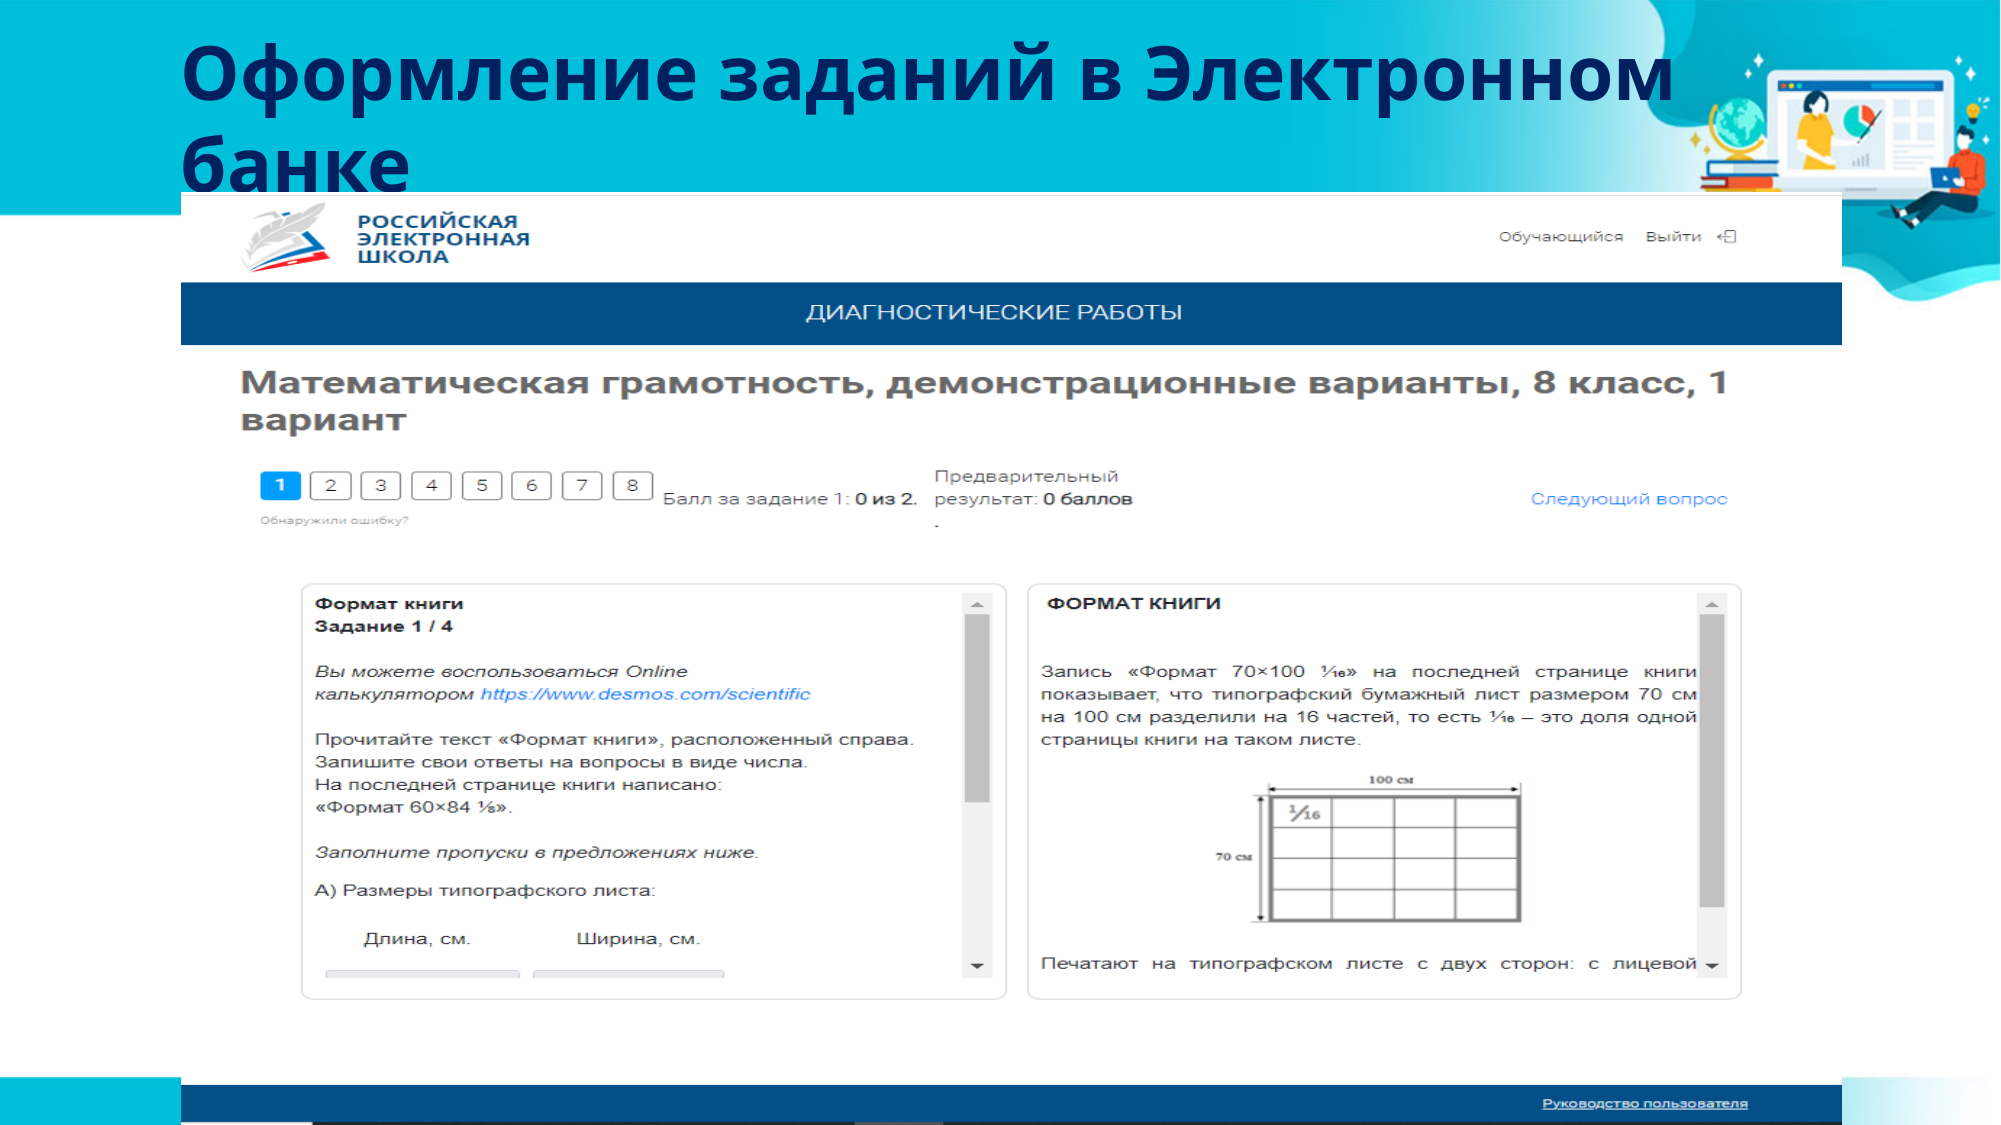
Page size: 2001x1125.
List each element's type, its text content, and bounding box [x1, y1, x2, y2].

picture [0, 0, 2001, 1125]
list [181, 192, 1842, 1125]
title Оформление заданий в Электронном банке [165, 10, 1745, 228]
picture [1942, 206, 1954, 213]
picture [1895, 206, 1908, 217]
